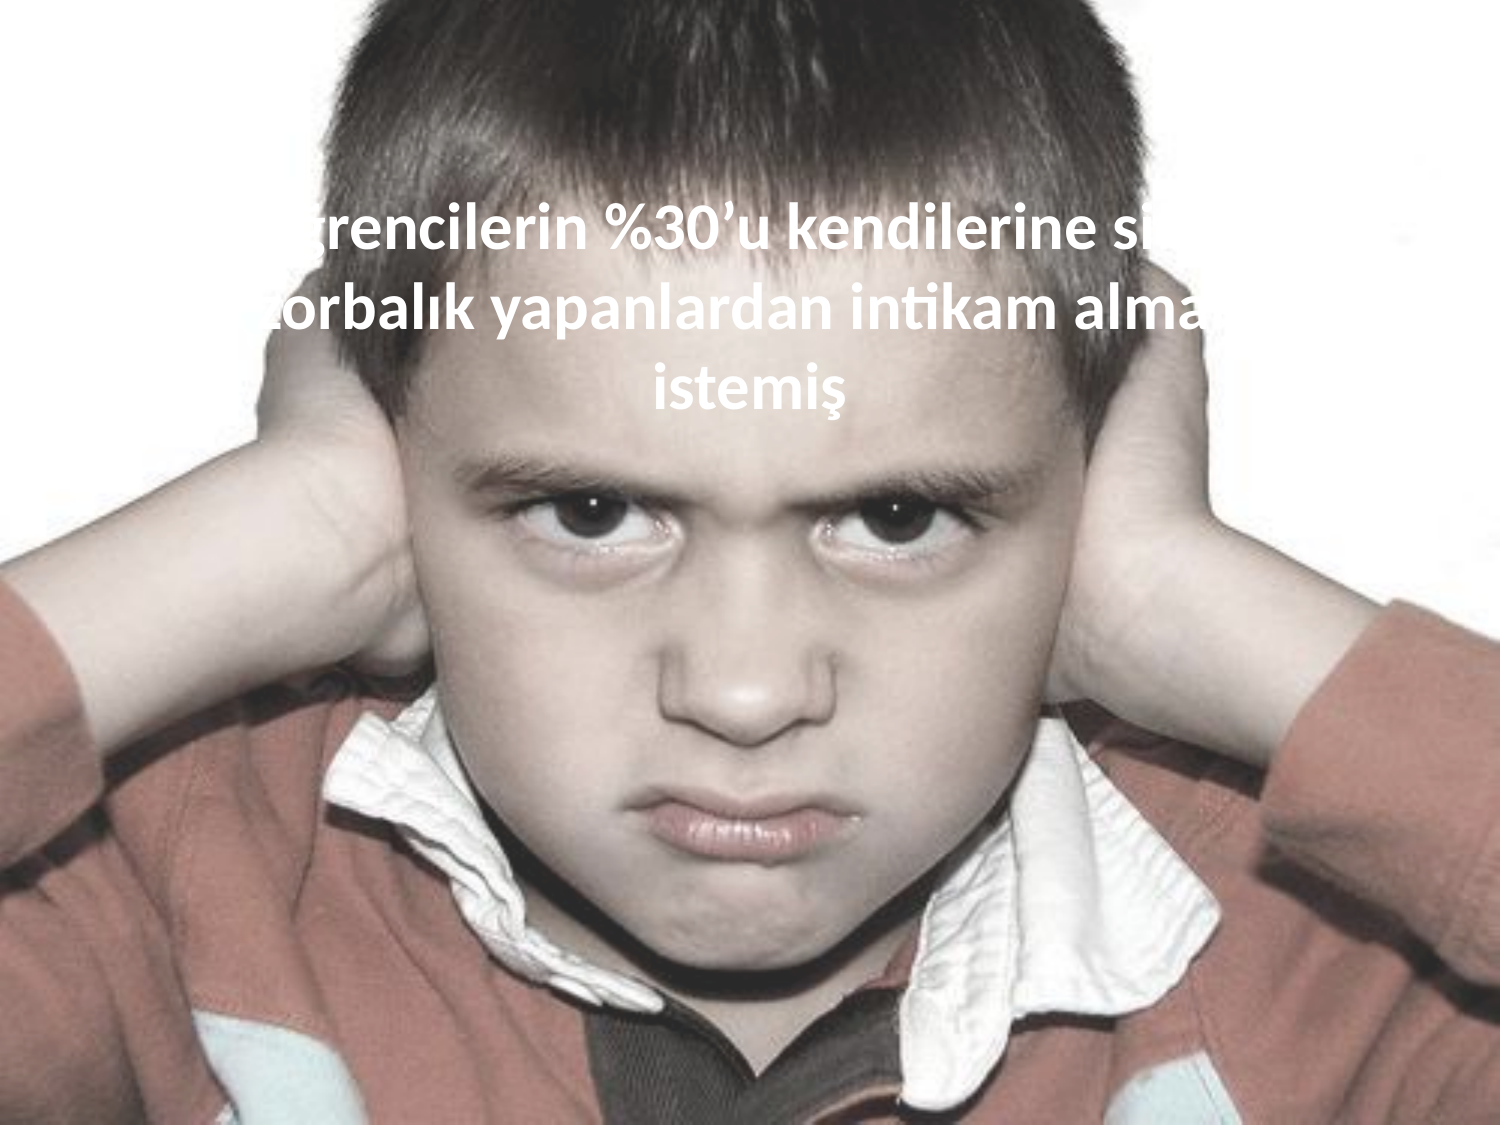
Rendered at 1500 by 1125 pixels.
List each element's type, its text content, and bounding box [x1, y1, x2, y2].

text_box UNUTMAYIN!!!! [0, 0, 1500, 1125]
list Öğrencilerin %30’u kendilerine siber zorbalık yapanlardan intikam almak istemiş [212, 174, 1288, 501]
